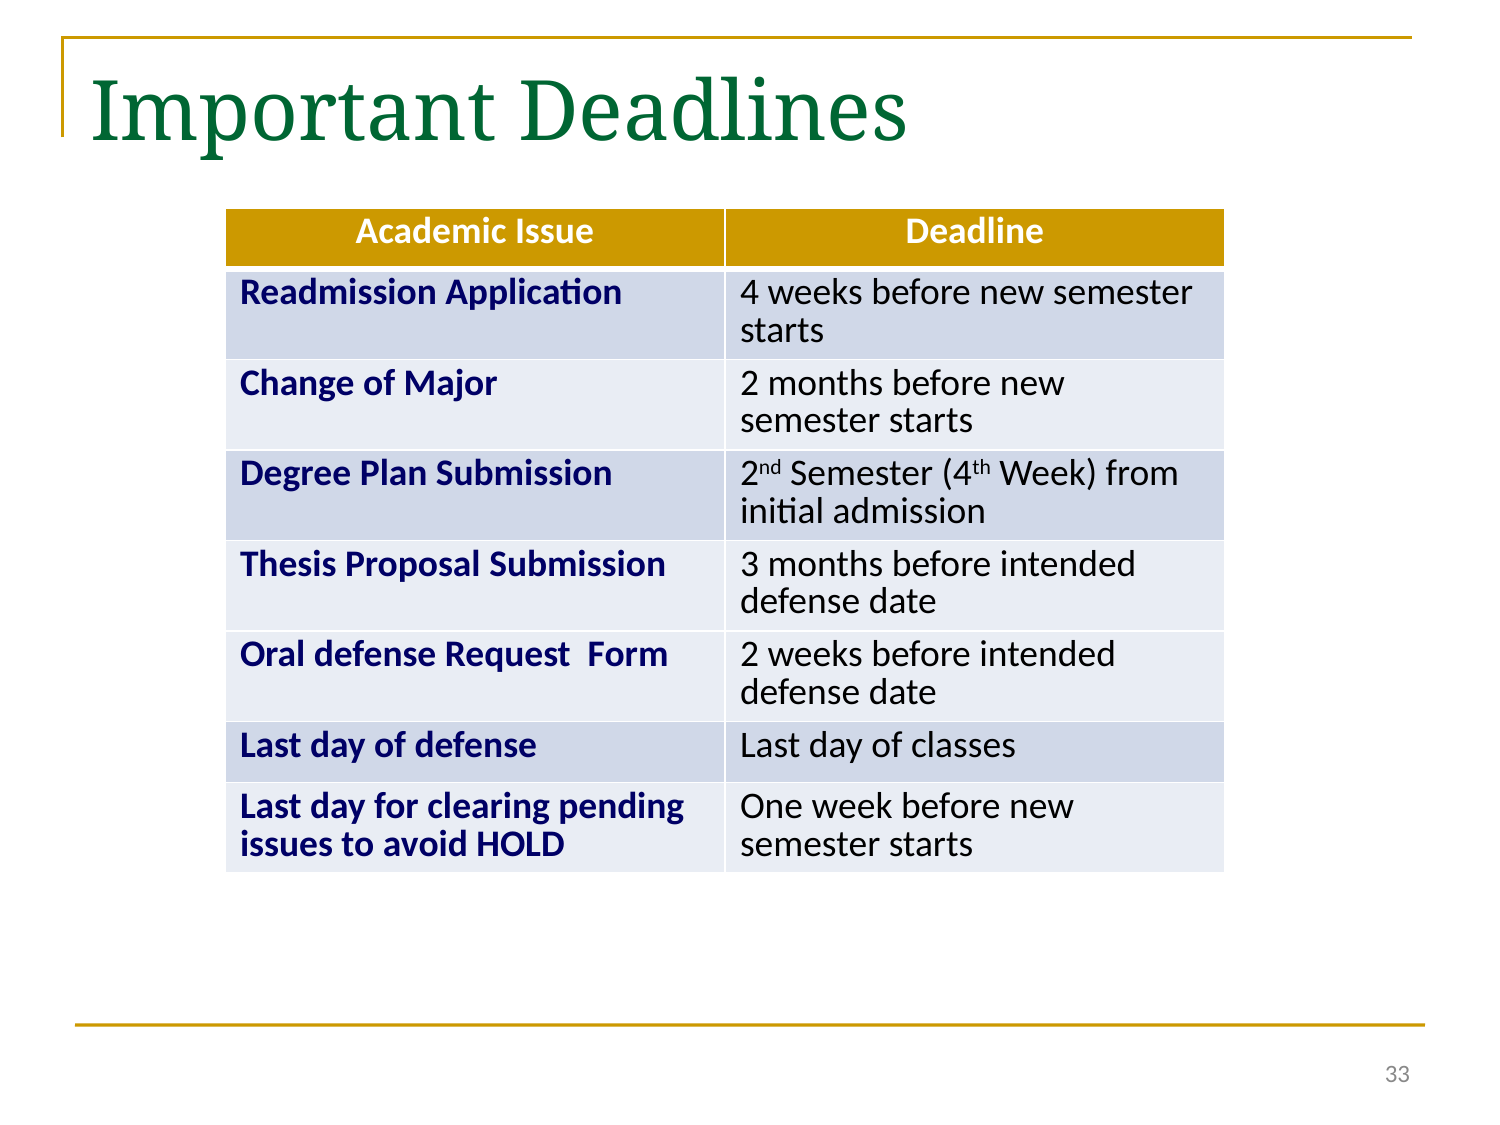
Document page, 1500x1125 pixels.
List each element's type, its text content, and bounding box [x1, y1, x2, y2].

table_cell Change of Major [226, 360, 724, 449]
table_header Academic Issue [226, 209, 724, 266]
table_cell 2nd Semester (4th Week) from initial admission [726, 451, 1224, 540]
table_cell One week before new semester starts [726, 783, 1224, 872]
text_box Important Deadlines [74, 49, 1500, 188]
table_cell Readmission Application [226, 272, 724, 359]
table_cell Last day of defense [226, 722, 724, 782]
text_box 33 [1074, 1042, 1425, 1103]
table_cell Last day of classes [726, 722, 1224, 782]
table_cell 2 weeks before intended defense date [726, 632, 1224, 721]
table_cell Oral defense Request Form [226, 632, 724, 721]
table_cell Last day for clearing pending issues to avoid HOLD [226, 783, 724, 872]
table_cell 4 weeks before new semester starts [726, 272, 1224, 359]
table_cell 2 months before new semester starts [726, 360, 1224, 449]
table_cell Degree Plan Submission [226, 451, 724, 540]
table_cell Thesis Proposal Submission [226, 541, 724, 630]
table_cell 3 months before intended defense date [726, 541, 1224, 630]
table_header Deadline [726, 209, 1224, 266]
